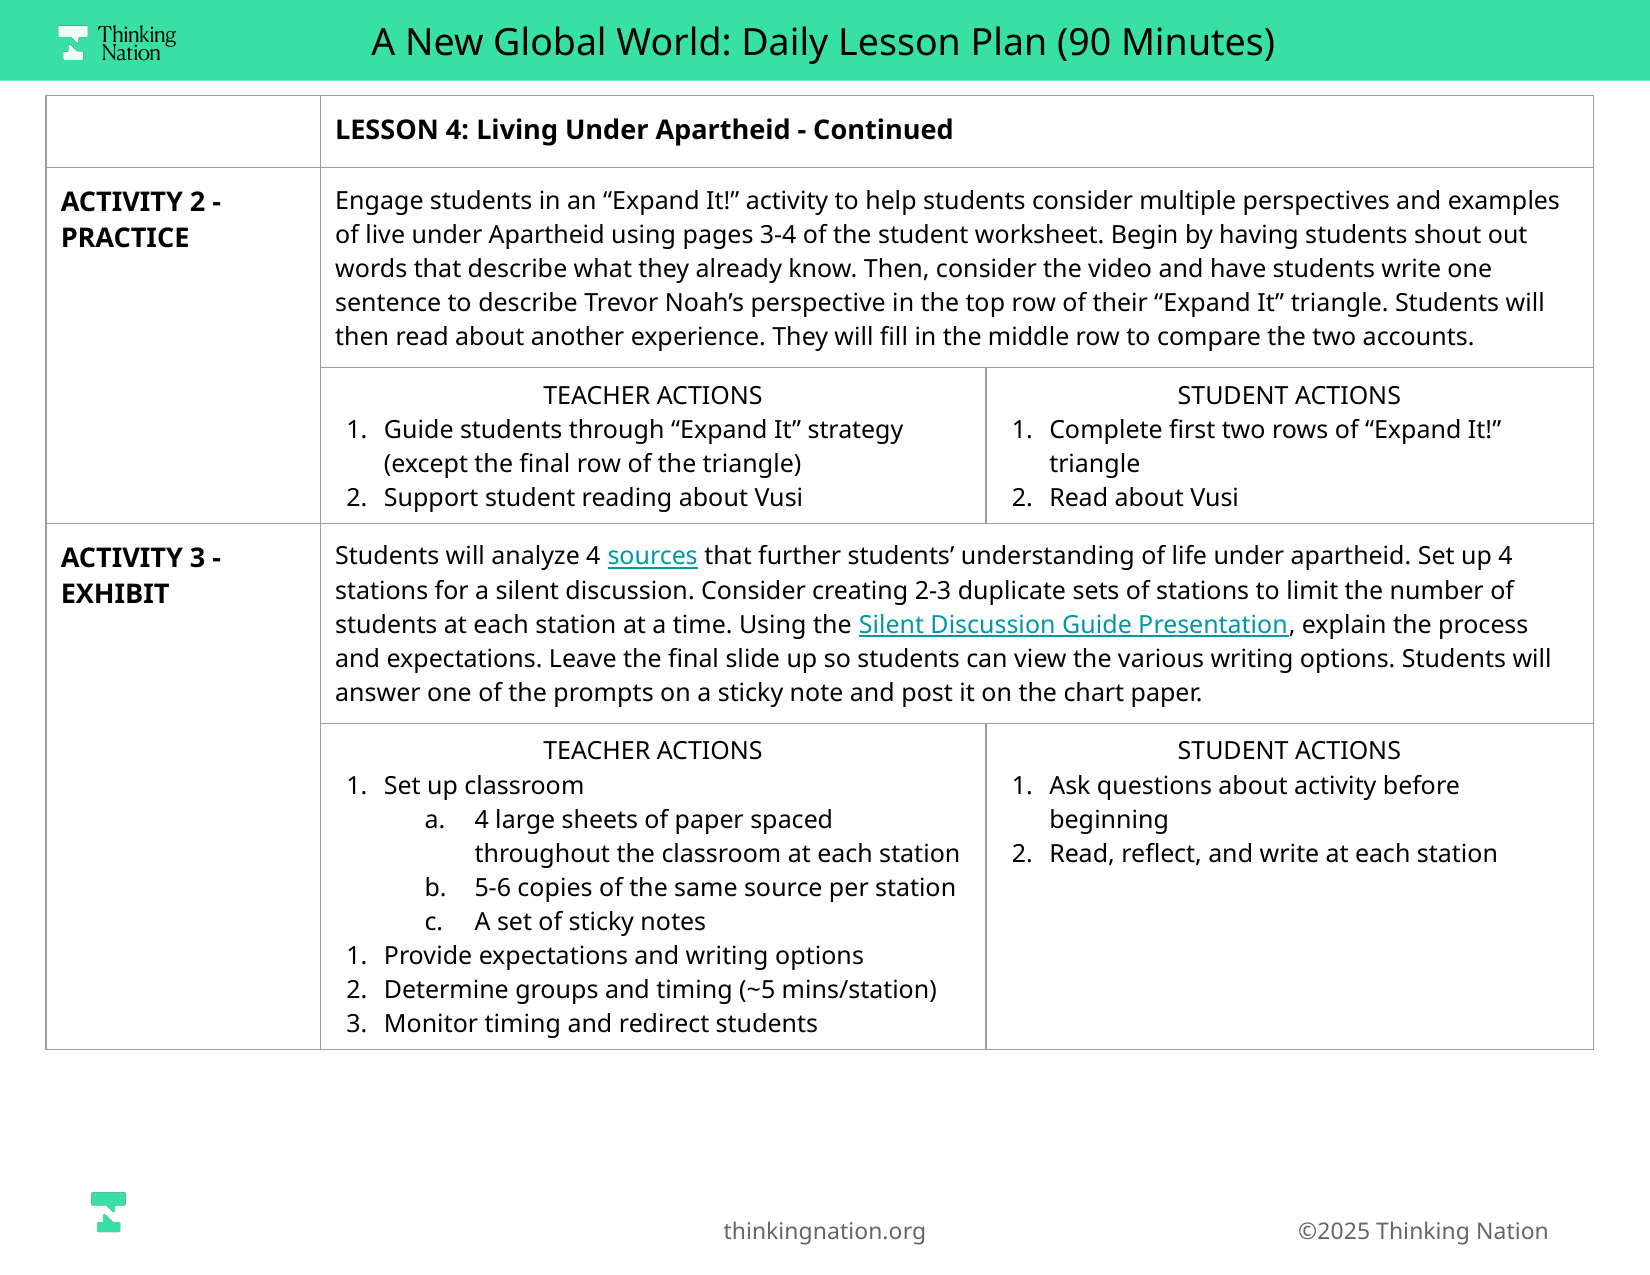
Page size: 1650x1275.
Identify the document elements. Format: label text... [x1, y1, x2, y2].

table_cell ACTIVITY 2 - PRACTICE [47, 168, 320, 523]
text_box ©2025 Thinking Nation [1174, 1200, 1566, 1240]
text_box A New Global World: Daily Lesson Plan (90 Minutes) [0, 0, 1650, 81]
table_header LESSON 4: Living Under Apartheid - Continued [321, 96, 1593, 167]
table_cell TEACHER ACTIONS Set up classroom 4 large sheets of paper spaced throughout the classroom at each station 5-6 copies of the same source per station A set of sticky notes Provide expectations and writing options Determine groups and timing (~5 mins/station) Monitor timing and redirect students [321, 724, 985, 1049]
picture [45, 14, 180, 85]
table_cell Students will analyze 4 sources that further students’ understanding of life under apartheid. Set up 4 stations for a silent discussion. Consider creating 2-3 duplicate sets of stations to limit the number of students at each station at a time. Using the Silent Discussion Guide Presentation, explain the process and expectations. Leave the final slide up so students can view the various writing options. Students will answer one of the prompts on a sticky note and post it on the chart paper. [321, 524, 1593, 723]
table_cell Engage students in an “Expand It!” activity to help students consider multiple perspectives and examples of live under Apartheid using pages 3-4 of the student worksheet. Begin by having students shout out words that describe what they already know. Then, consider the video and have students write one sentence to describe Trevor Noah’s perspective in the top row of their “Expand It” triangle. Students will then read about another experience. They will fill in the middle row to compare the two accounts. [321, 168, 1593, 367]
picture [80, 1184, 136, 1240]
table_cell STUDENT ACTIONS Ask questions about activity before beginning Read, reflect, and write at each station [987, 724, 1593, 1049]
table_cell TEACHER ACTIONS Guide students through “Expand It” strategy (except the final row of the triangle) Support student reading about Vusi [321, 368, 985, 523]
text_box thinkingnation.org [629, 1200, 1021, 1240]
table_cell STUDENT ACTIONS Complete first two rows of “Expand It!” triangle Read about Vusi [987, 368, 1593, 523]
table_header [47, 96, 320, 167]
table_cell ACTIVITY 3 - EXHIBIT [47, 524, 320, 1049]
